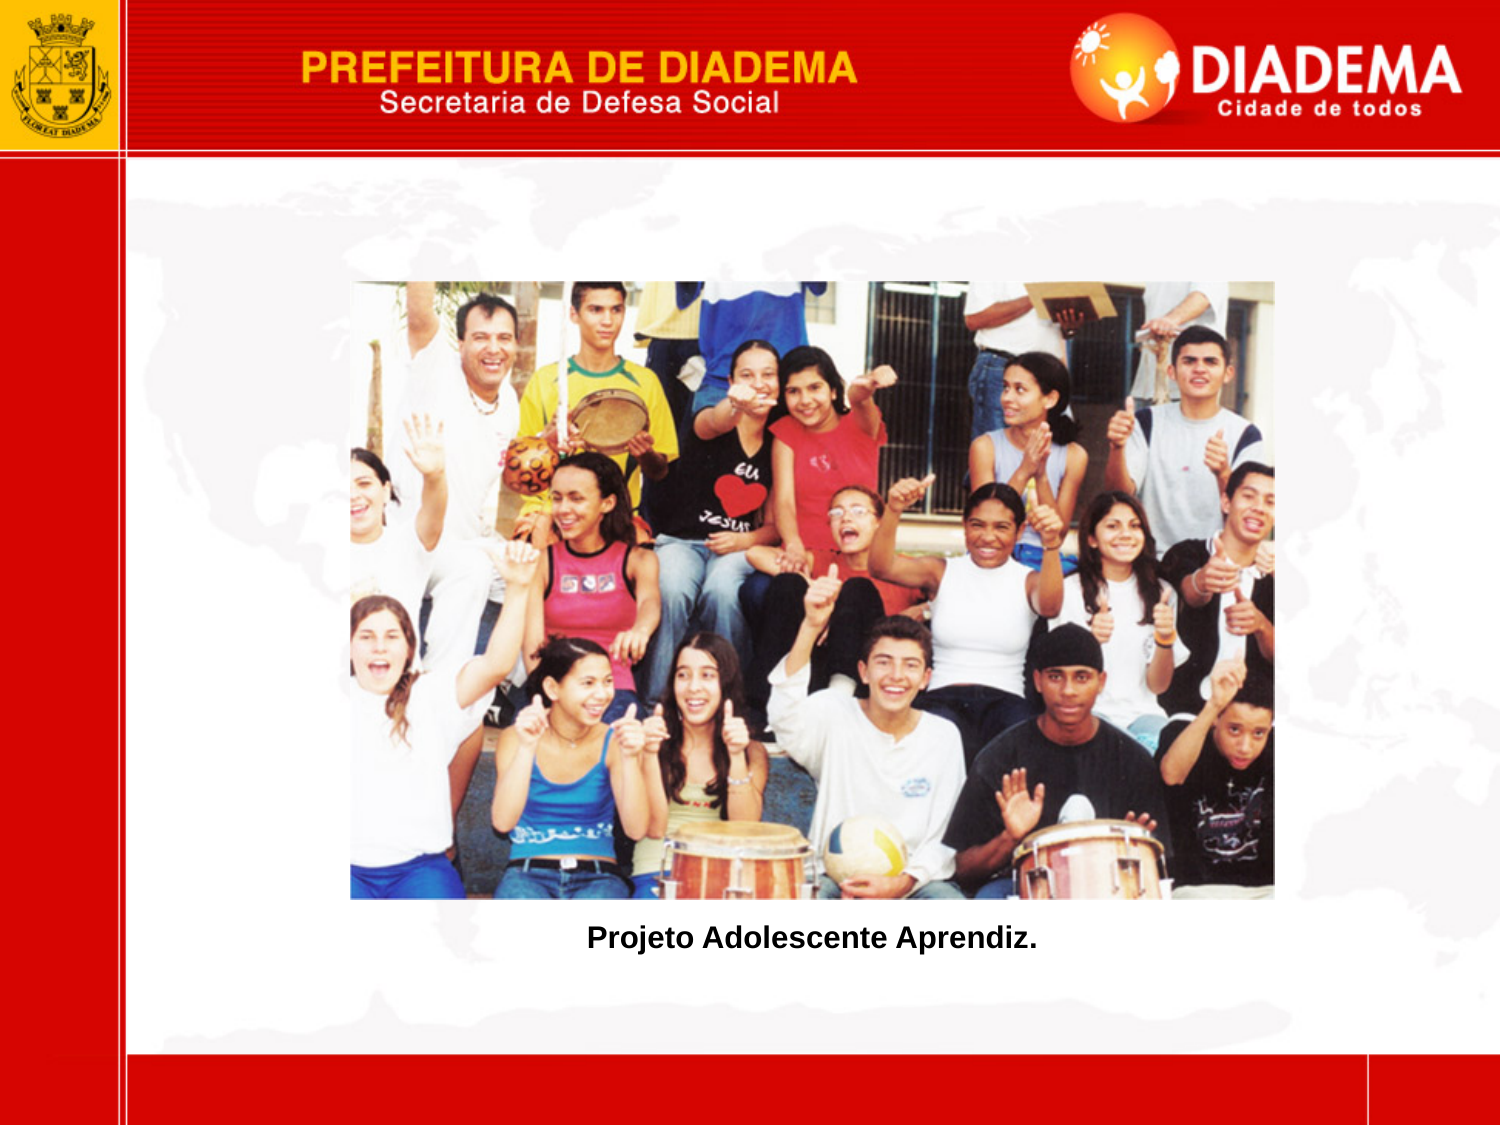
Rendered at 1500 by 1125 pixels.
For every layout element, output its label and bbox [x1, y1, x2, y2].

text_box [349, 281, 1276, 963]
picture [0, 0, 1500, 1125]
